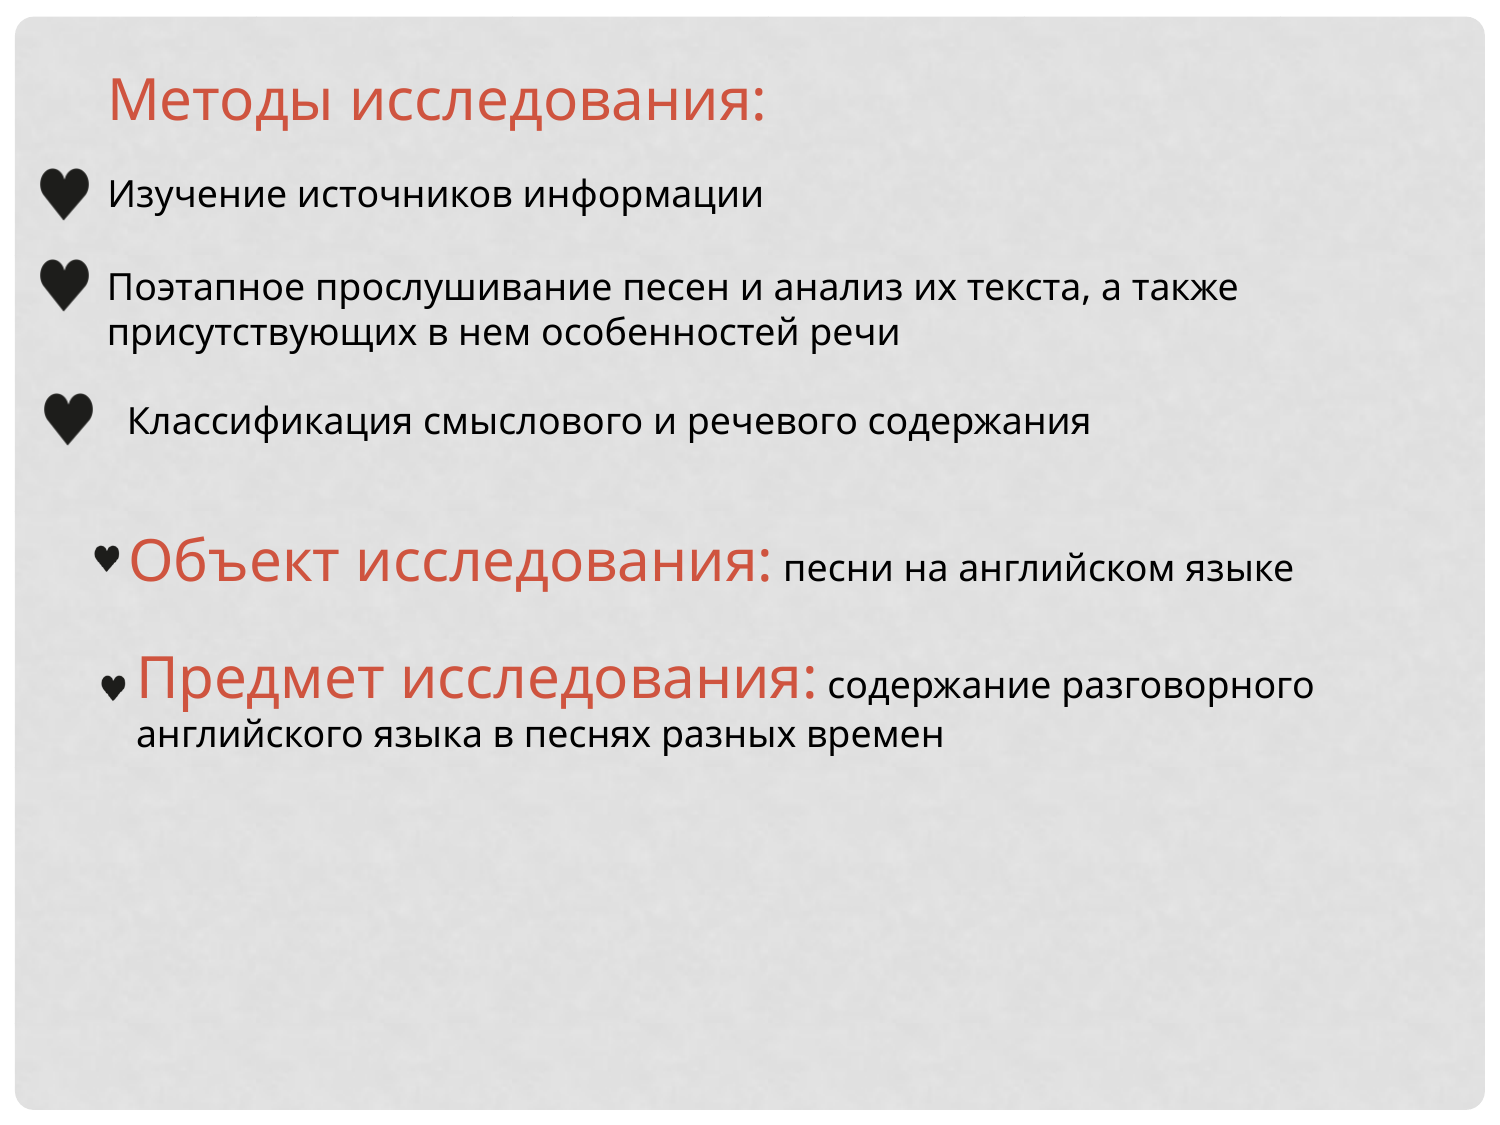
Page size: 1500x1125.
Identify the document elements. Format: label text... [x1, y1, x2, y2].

text_box Поэтапное прослушивание песен и анализ их текста, а также присутствующих в нем особенностей речи [92, 255, 1377, 361]
picture [36, 255, 94, 316]
picture [99, 673, 128, 703]
text_box Изучение источников информации [92, 162, 1412, 223]
picture [39, 389, 97, 450]
text_box Объект исследования: песни на английском языке [113, 515, 1360, 601]
text_box Классификация смыслового и речевого содержания [112, 389, 1341, 450]
picture [36, 164, 94, 225]
text_box Предмет исследования: содержание разговорного английского языка в песнях разных времен [121, 632, 1357, 763]
picture [91, 543, 121, 575]
text_box Методы исследования: [92, 54, 1451, 140]
